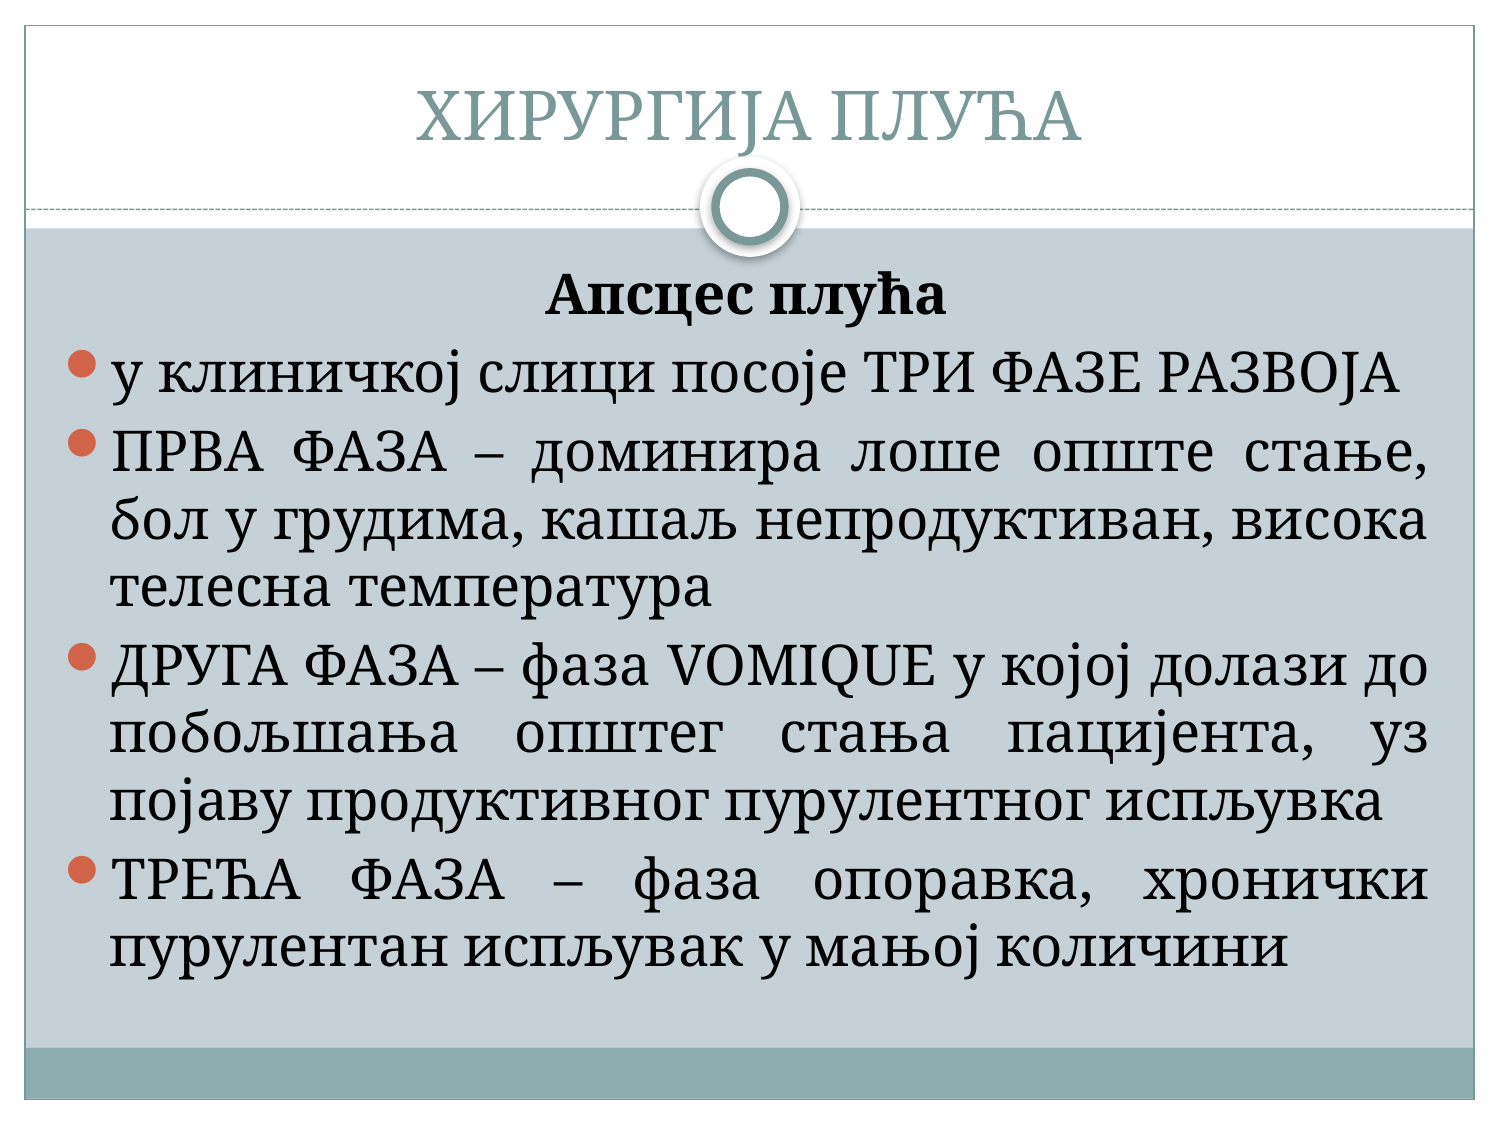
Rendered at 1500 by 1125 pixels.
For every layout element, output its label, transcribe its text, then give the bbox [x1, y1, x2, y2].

list Апсцес плућа у клиничкој слици посоје ТРИ ФАЗЕ РАЗВОЈА ПРВА ФАЗА – доминира лоше опште стање, бол у грудима, кашаљ непродуктиван, висока телесна температура ДРУГА ФАЗА – фаза VOMIQUE у којој долази до побољшања општег стања пацијента, уз појаву продуктивног пурулентног испљувка ТРЕЋА ФАЗА – фаза опоравка, хронички пурулентан испљувак у мањој количини [49, 250, 1445, 1001]
title ХИРУРГИЈА ПЛУЋА [49, 37, 1450, 162]
